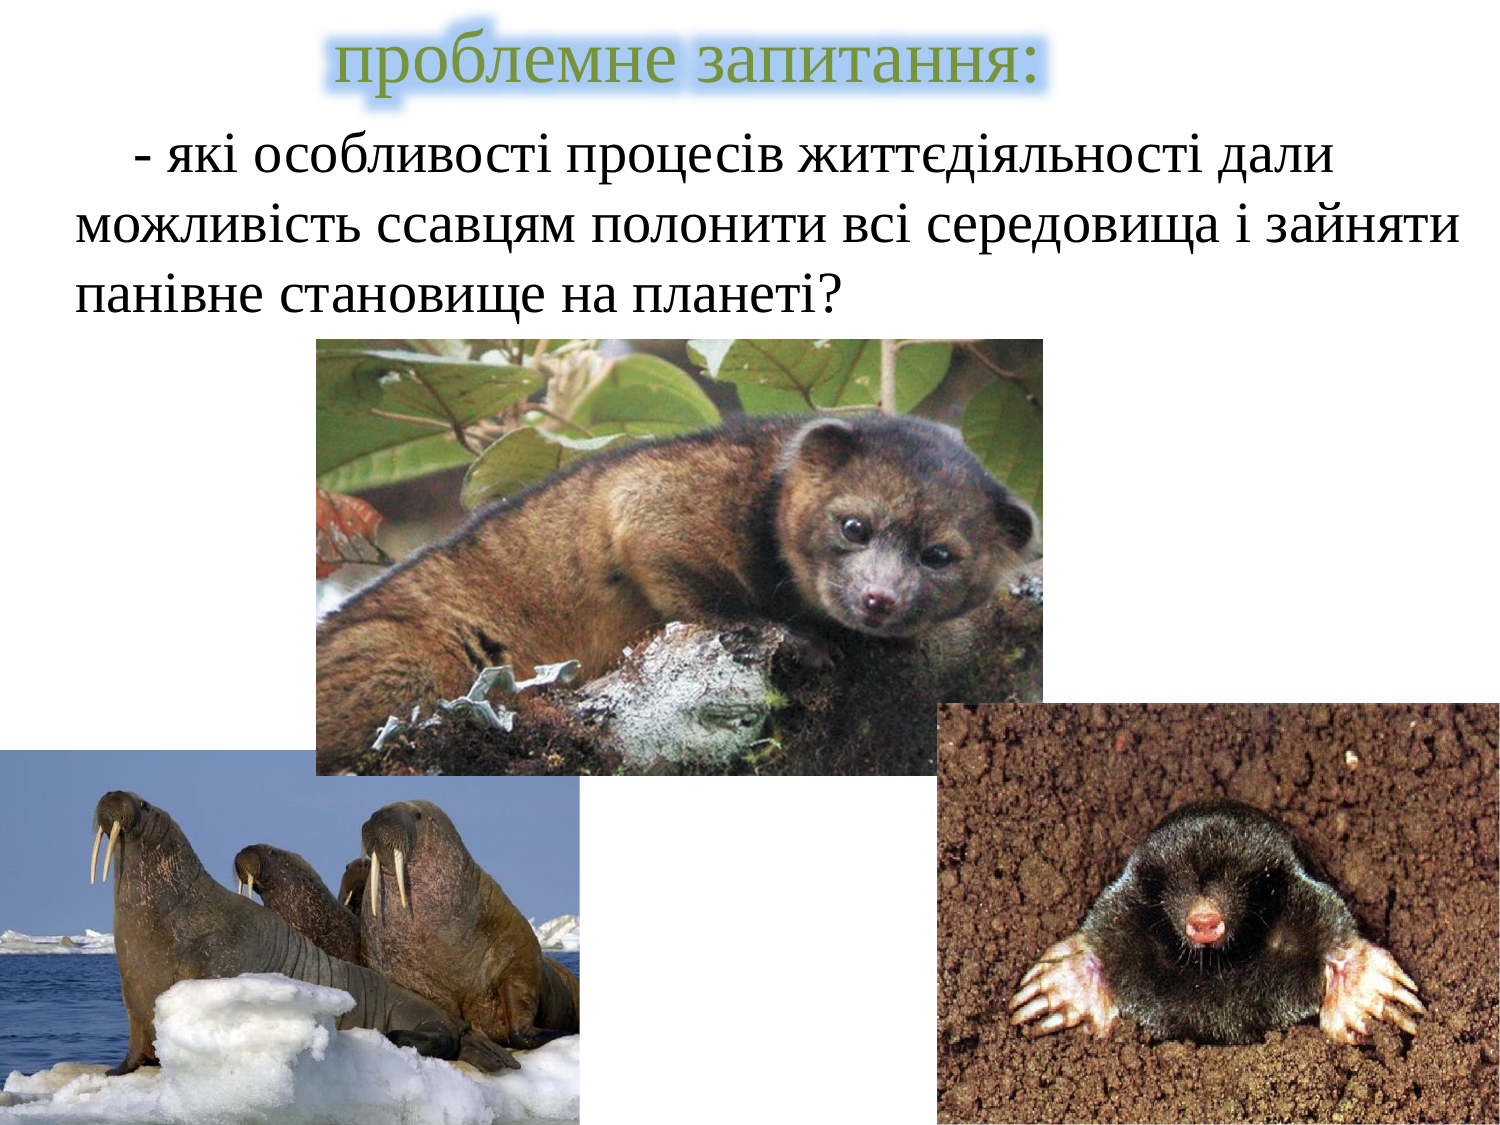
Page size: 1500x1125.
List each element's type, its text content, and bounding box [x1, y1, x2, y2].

text_box - які особливості процесів життєдіяльності дали можливість ссавцям полонити всі середовища і зайняти панівне становище на планеті? [2, 106, 1500, 332]
picture [0, 339, 1500, 1125]
text_box проблемне запитання: [319, 0, 1076, 105]
